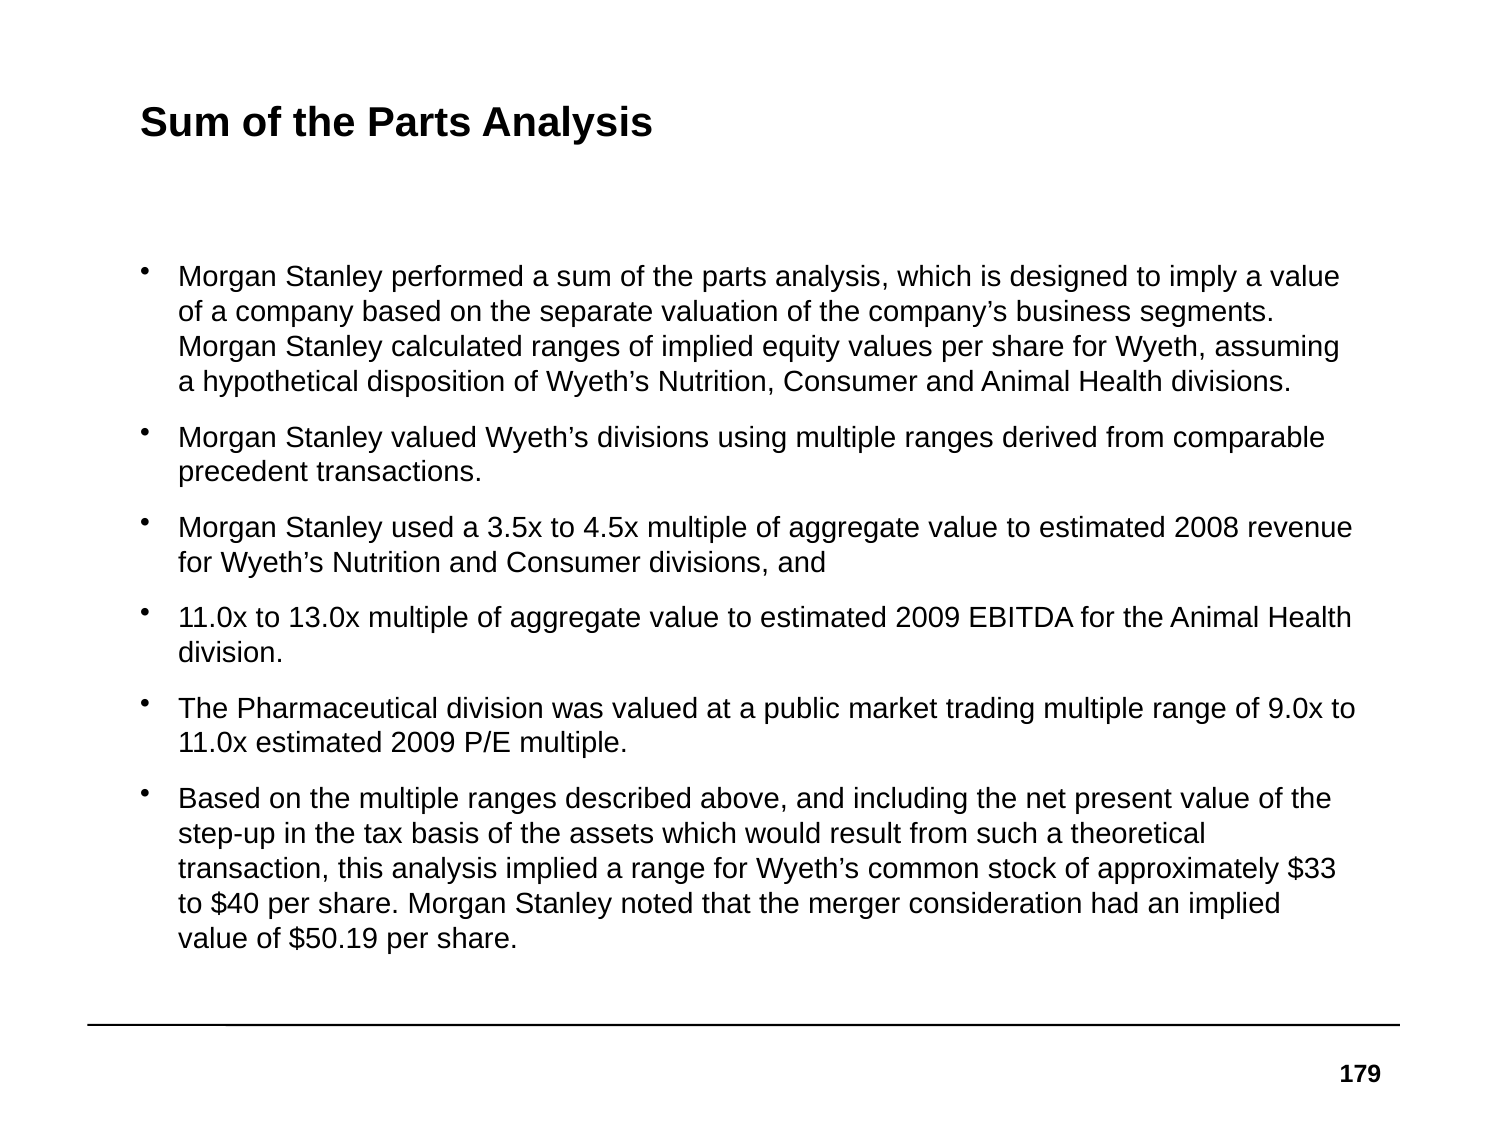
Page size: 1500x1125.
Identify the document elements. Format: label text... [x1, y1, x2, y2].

title Sum of the Parts Analysis [125, 87, 1375, 225]
list Morgan Stanley performed a sum of the parts analysis, which is designed to imply a value of a company based on the separate valuation of the company’s business segments. Morgan Stanley calculated ranges of implied equity values per share for Wyeth, assuming a hypothetical disposition of Wyeth’s Nutrition, Consumer and Animal Health divisions. Morgan Stanley valued Wyeth’s divisions using multiple ranges derived from comparable precedent transactions. Morgan Stanley used a 3.5x to 4.5x multiple of aggregate value to estimated 2008 revenue for Wyeth’s Nutrition and Consumer divisions, and 11.0x to 13.0x multiple of aggregate value to estimated 2009 EBITDA for the Animal Health division. The Pharmaceutical division was valued at a public market trading multiple range of 9.0x to 11.0x estimated 2009 P/E multiple. Based on the multiple ranges described above, and including the net present value of the step-up in the tax basis of the assets which would result from such a theoretical transaction, this analysis implied a range for Wyeth’s common stock of approximately $33 to $40 per share. Morgan Stanley noted that the merger consideration had an implied value of $50.19 per share. [125, 249, 1375, 963]
